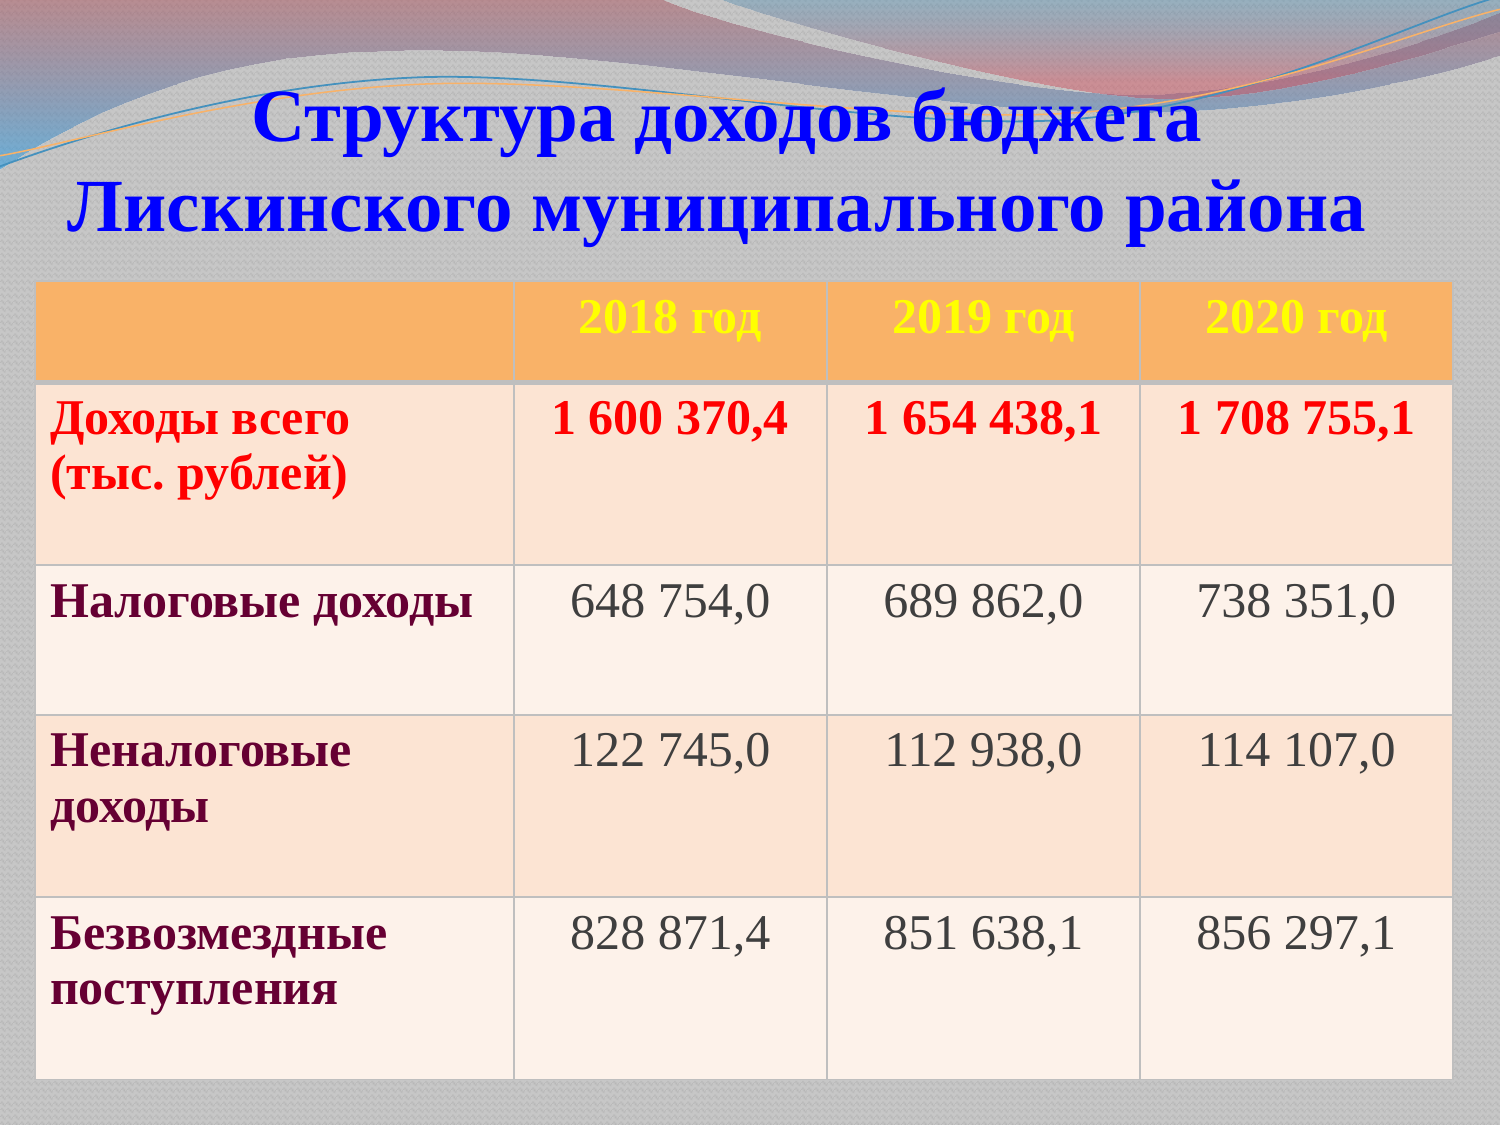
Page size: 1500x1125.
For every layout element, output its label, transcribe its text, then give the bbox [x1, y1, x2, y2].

table_cell 114 107,0 [1141, 716, 1452, 896]
table_cell Безвозмездные поступления [36, 898, 513, 1079]
table_cell 828 871,4 [515, 898, 826, 1079]
table_cell Неналоговые доходы [36, 716, 513, 896]
table_cell 648 754,0 [515, 566, 826, 714]
table_cell 856 297,1 [1141, 898, 1452, 1079]
table_header [36, 282, 513, 380]
table_cell 851 638,1 [828, 898, 1139, 1079]
table_cell 112 938,0 [828, 716, 1139, 896]
table_cell 689 862,0 [828, 566, 1139, 714]
table_header 2019 год [828, 282, 1139, 380]
table_cell 1 654 438,1 [828, 385, 1139, 564]
table_cell 1 600 370,4 [515, 385, 826, 564]
table_cell Налоговые доходы [36, 566, 513, 714]
table_cell 122 745,0 [515, 716, 826, 896]
table_cell 738 351,0 [1141, 566, 1452, 714]
table_header 2020 год [1141, 282, 1452, 380]
table_header 2018 год [515, 282, 826, 380]
table_cell 1 708 755,1 [1141, 385, 1452, 564]
title Структура доходов бюджета Лискинского муниципального района [35, 46, 1418, 247]
table_cell Доходы всего (тыс. рублей) [36, 385, 513, 564]
